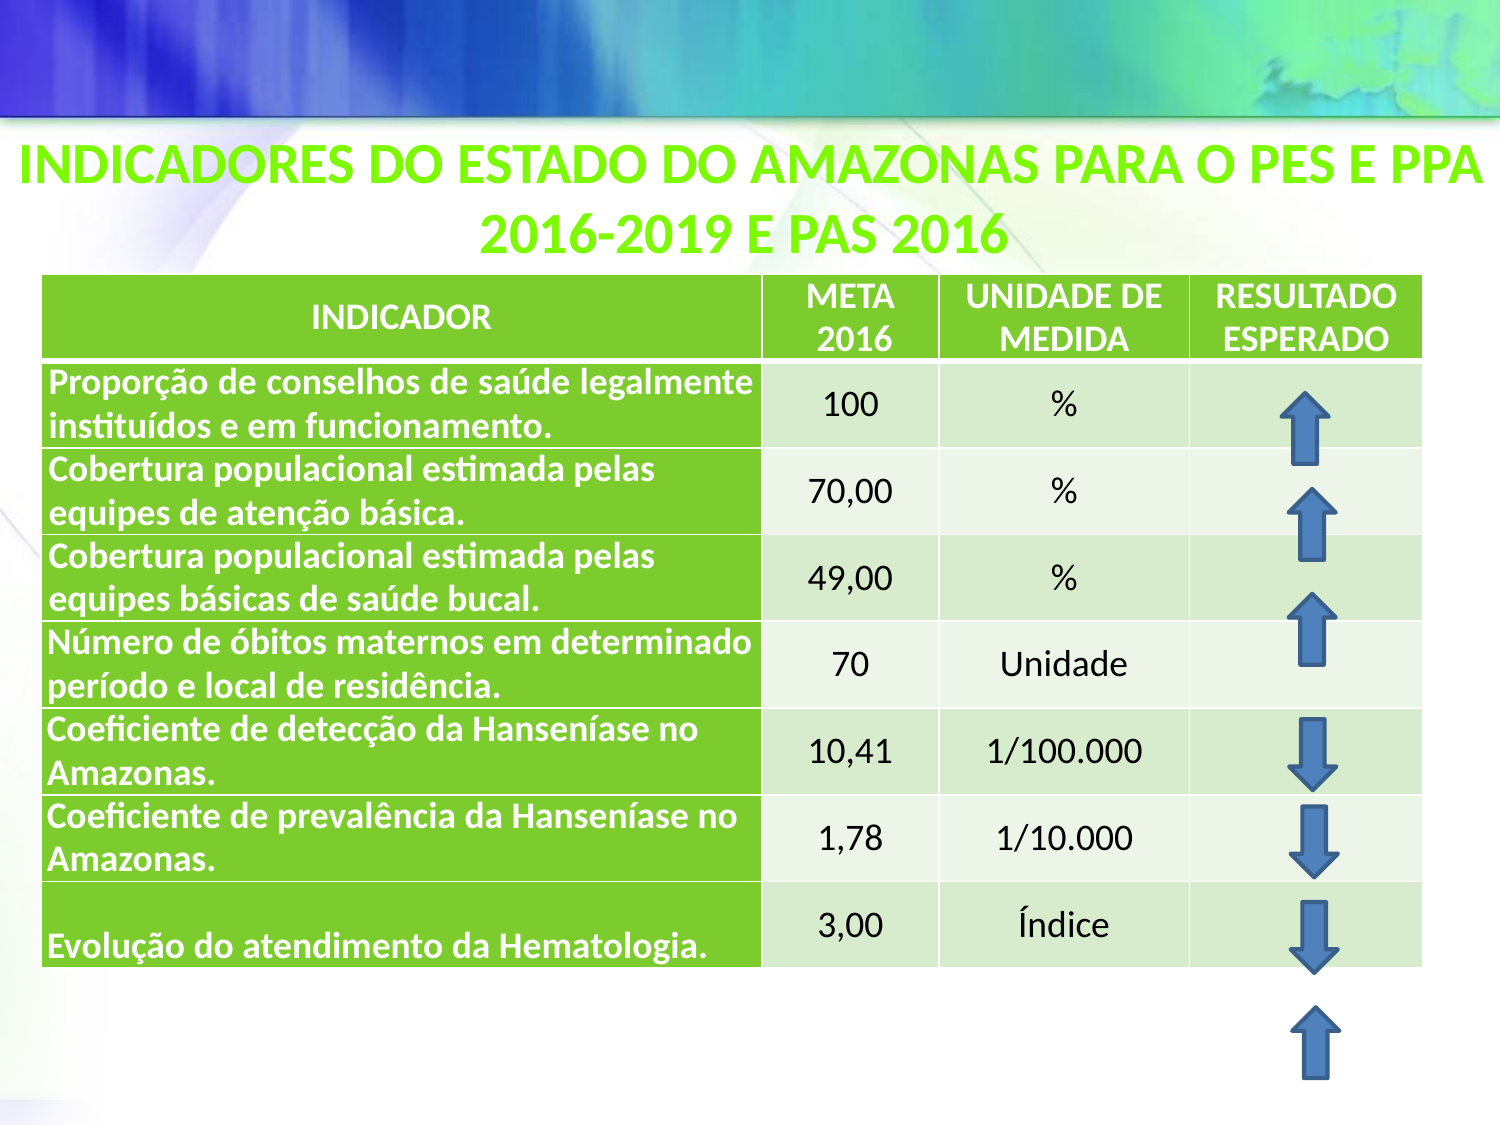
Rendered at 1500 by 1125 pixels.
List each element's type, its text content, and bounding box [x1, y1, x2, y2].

table_cell 1/100.000 [940, 709, 1189, 794]
table_cell Índice [940, 882, 1189, 967]
table_cell % [940, 535, 1189, 620]
table_header META 2016 [763, 275, 938, 358]
text_box [1281, 393, 1329, 464]
table_cell Evolução do atendimento da Hematologia. [42, 882, 761, 967]
table_cell [1190, 796, 1422, 881]
table_cell [1190, 535, 1422, 620]
table_cell Cobertura populacional estimada pelas equipes básicas de saúde bucal. [42, 535, 761, 620]
table_cell 10,41 [763, 709, 938, 794]
text_box [1288, 488, 1336, 560]
text_box [1290, 902, 1338, 973]
table_cell 3,00 [763, 882, 938, 967]
table_cell 1,78 [763, 796, 938, 881]
table_cell [1190, 364, 1422, 447]
table_cell [1190, 882, 1422, 967]
table_header UNIDADE DE MEDIDA [940, 275, 1189, 358]
table_cell % [940, 364, 1189, 447]
table_cell Cobertura populacional estimada pelas equipes de atenção básica. [42, 449, 761, 534]
text_box Indicadores do Estado do Amazonas para o pes e ppa 2016-2019 e pas 2016 [2, 117, 1500, 273]
table_cell 70 [763, 622, 938, 707]
table_cell [1190, 709, 1422, 794]
table_cell 1/10.000 [940, 796, 1189, 881]
table_cell Proporção de conselhos de saúde legalmente instituídos e em funcionamento. [42, 364, 761, 447]
text_box [1288, 593, 1336, 665]
text_box [1289, 719, 1337, 791]
text_box [1290, 806, 1338, 878]
table_cell Unidade [940, 622, 1189, 707]
table_cell [1190, 449, 1422, 534]
table_header INDICADOR [42, 275, 761, 358]
table_cell 49,00 [763, 535, 938, 620]
table_header RESULTADO ESPERADO [1190, 275, 1422, 358]
picture [0, 0, 1500, 1125]
table_cell Coeficiente de detecção da Hanseníase no Amazonas. [42, 709, 761, 794]
table_cell Número de óbitos maternos em determinado período e local de residência. [42, 622, 761, 707]
table_cell [1190, 622, 1422, 707]
table_cell Coeficiente de prevalência da Hanseníase no Amazonas. [42, 796, 761, 881]
table_cell % [940, 449, 1189, 534]
table_cell 100 [763, 364, 938, 447]
text_box [1292, 1007, 1340, 1079]
table_cell 70,00 [763, 449, 938, 534]
